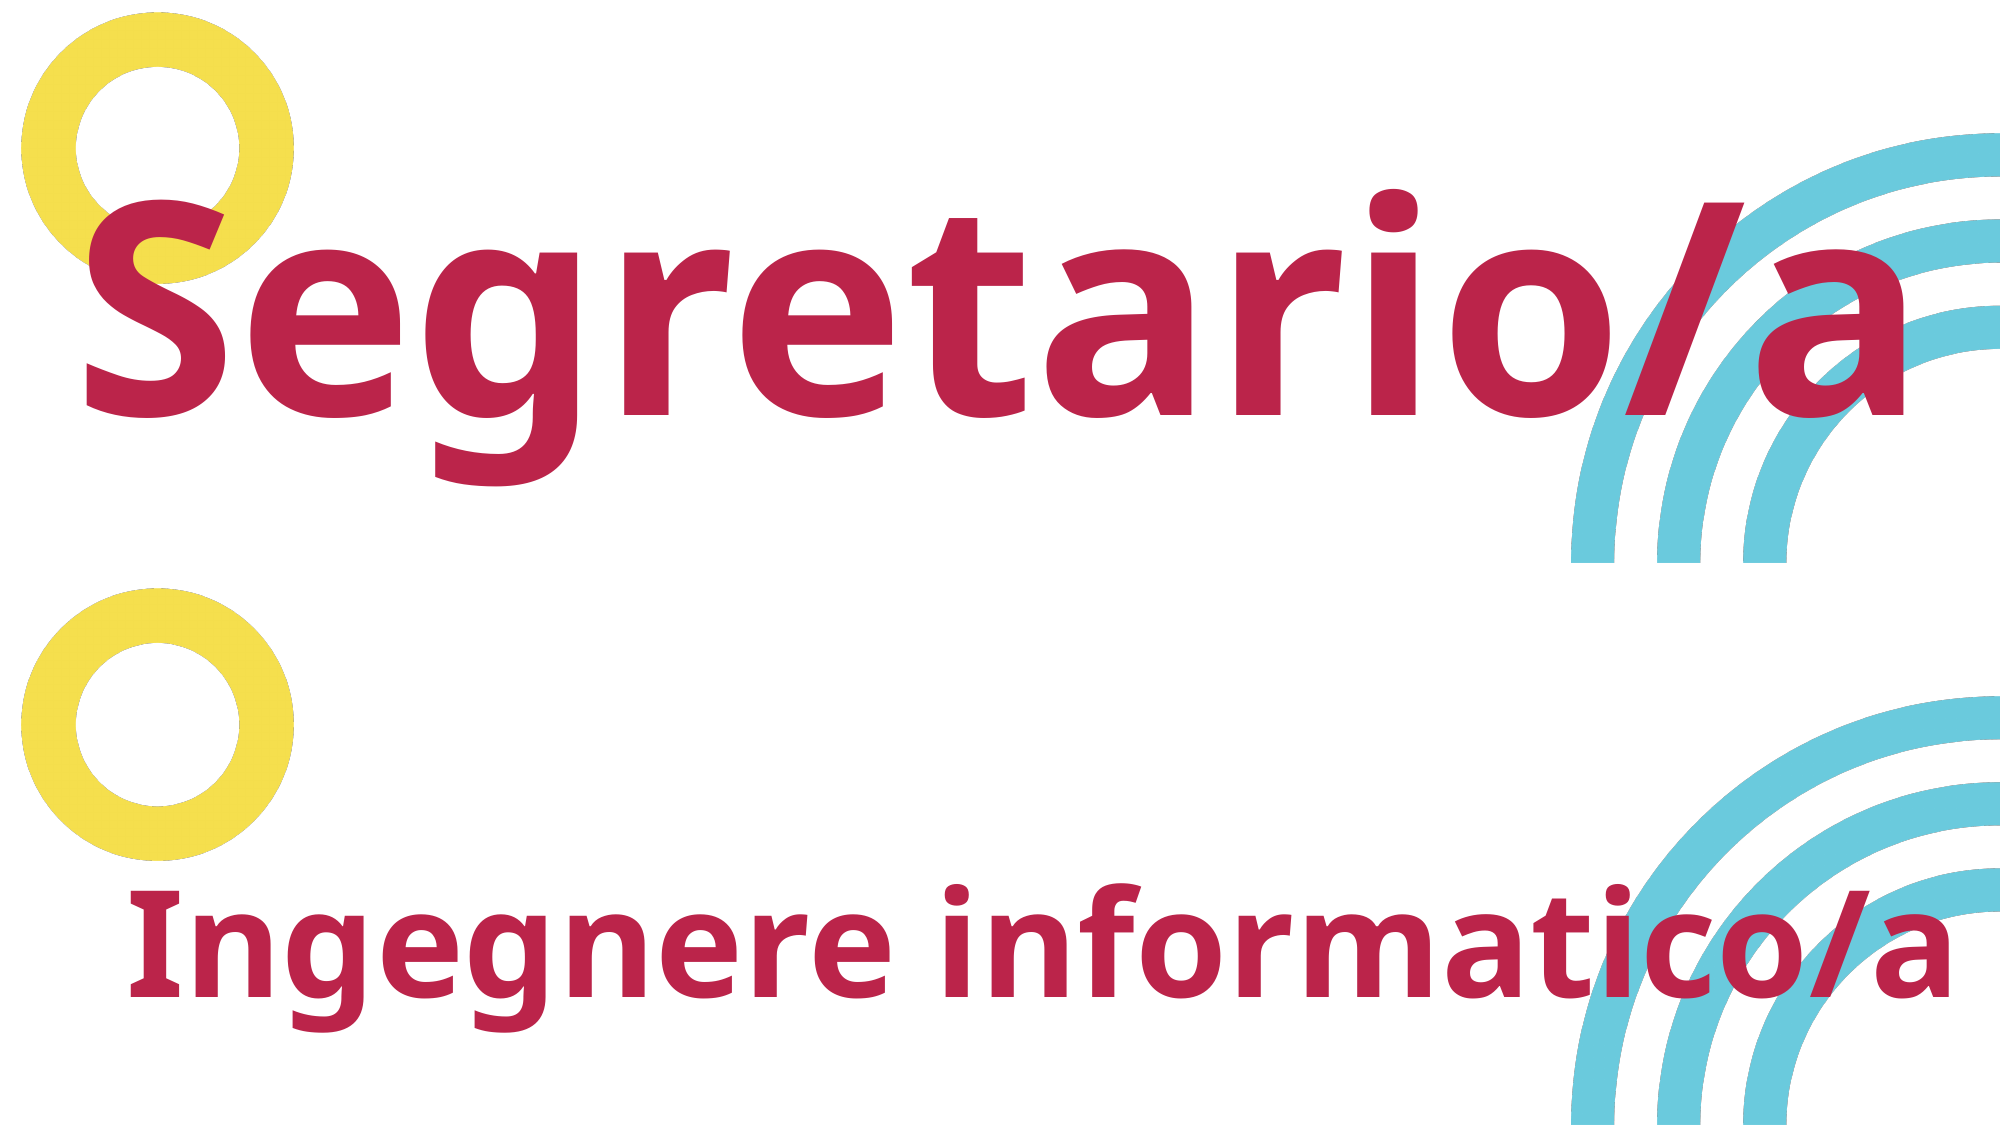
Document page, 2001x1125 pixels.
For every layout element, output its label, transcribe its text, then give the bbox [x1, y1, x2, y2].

title Segretario/a [56, 88, 1944, 480]
picture [21, 588, 294, 861]
picture [1571, 133, 2000, 563]
picture [1571, 696, 2000, 1125]
text_box Ingegnere informatico/a [99, 717, 1988, 1037]
picture [21, 12, 294, 284]
